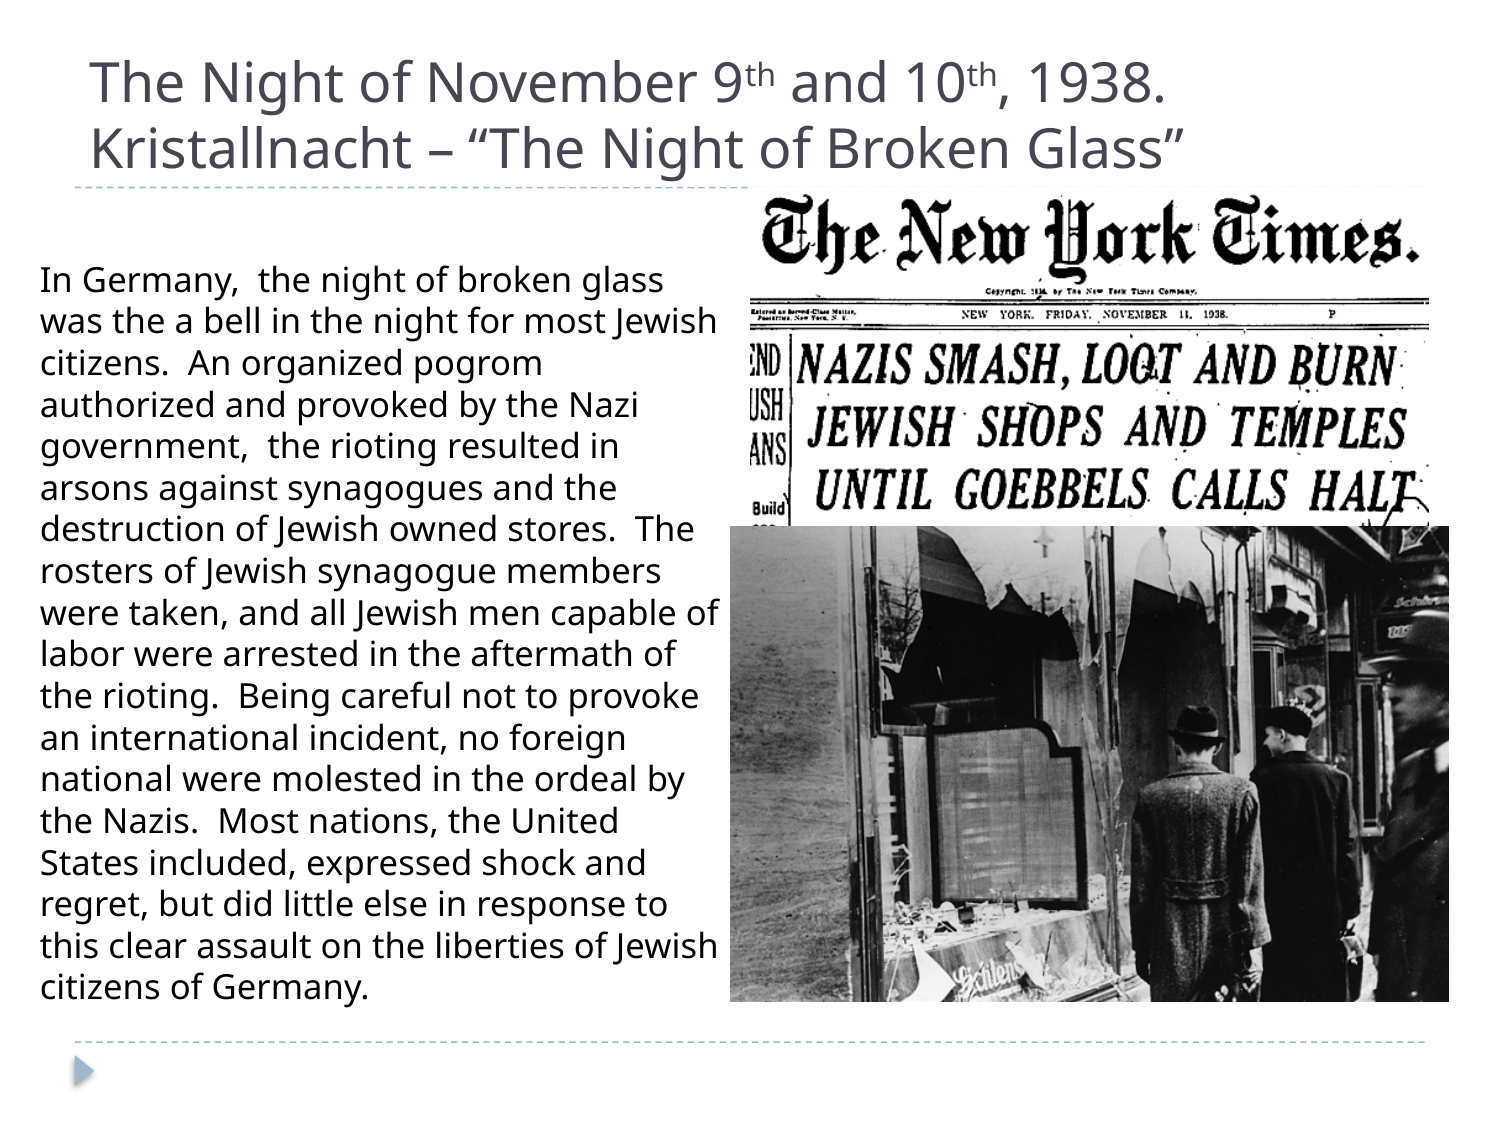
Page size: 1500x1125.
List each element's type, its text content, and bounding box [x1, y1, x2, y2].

picture [749, 187, 1429, 526]
list In Germany, the night of broken glass was the a bell in the night for most Jewish citizens. An organized pogrom authorized and provoked by the Nazi government, the rioting resulted in arsons against synagogues and the destruction of Jewish owned stores. The rosters of Jewish synagogue members were taken, and all Jewish men capable of labor were arrested in the aftermath of the rioting. Being careful not to provoke an international incident, no foreign national were molested in the ordeal by the Nazis. Most nations, the United States included, expressed shock and regret, but did little else in response to this clear assault on the liberties of Jewish citizens of Germany. [24, 249, 738, 1025]
title The Night of November 9th and 10th, 1938. Kristallnacht – “The Night of Broken Glass” [75, 37, 1425, 188]
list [729, 526, 1449, 1002]
